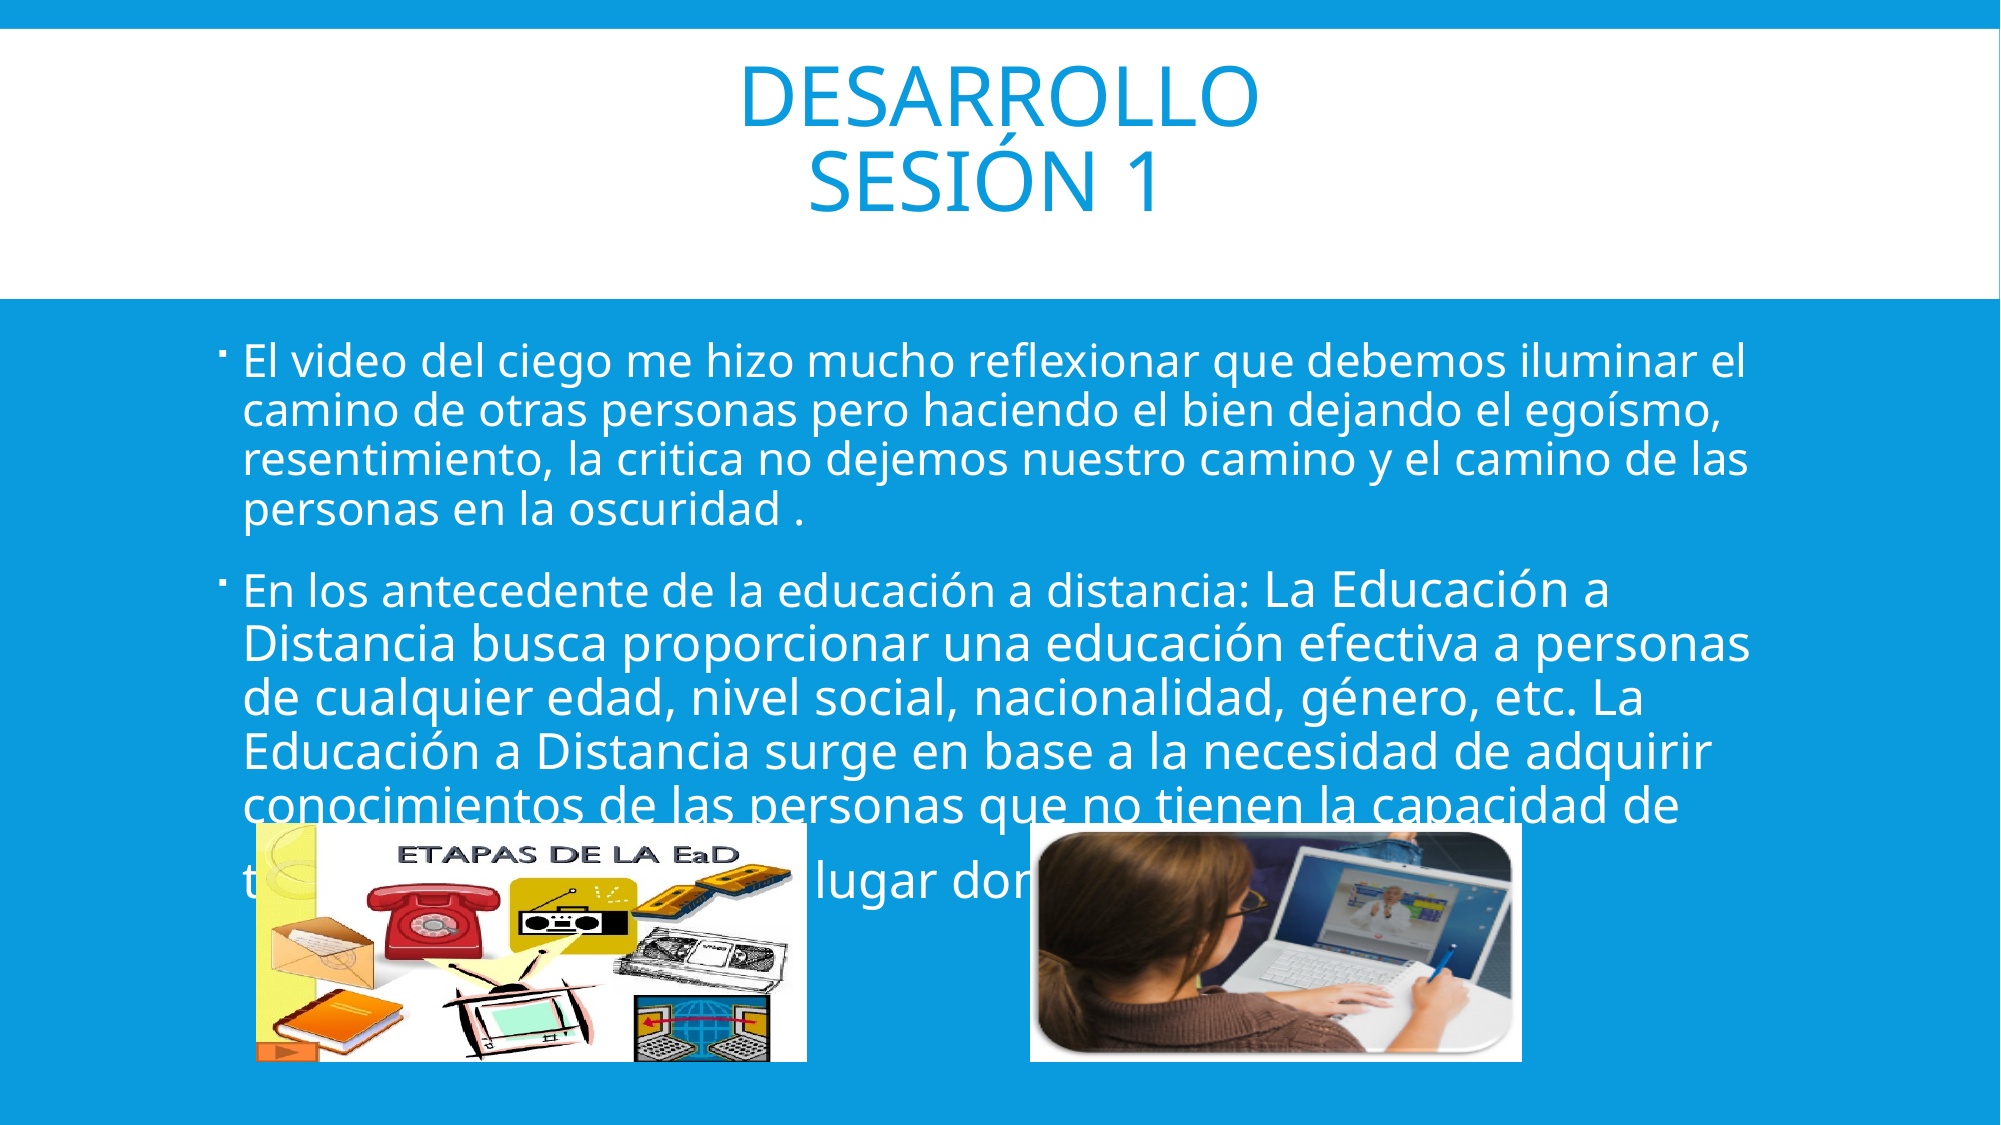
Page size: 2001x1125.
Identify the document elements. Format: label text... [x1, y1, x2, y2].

picture [1030, 823, 1521, 1061]
title desarrollo Sesión 1 [197, 46, 1803, 241]
list El video del ciego me hizo mucho reflexionar que debemos iluminar el camino de otras personas pero haciendo el bien dejando el egoísmo, resentimiento, la critica no dejemos nuestro camino y el camino de las personas en la oscuridad . En los antecedente de la educación a distancia: La Educación a Distancia busca proporcionar una educación efectiva a personas de cualquier edad, nivel social, nacionalidad, género, etc. La Educación a Distancia surge en base a la necesidad de adquirir conocimientos de las personas que no tienen la capacidad de tener la educación en el lugar donde residen. [197, 329, 1803, 1020]
picture [256, 823, 806, 1061]
